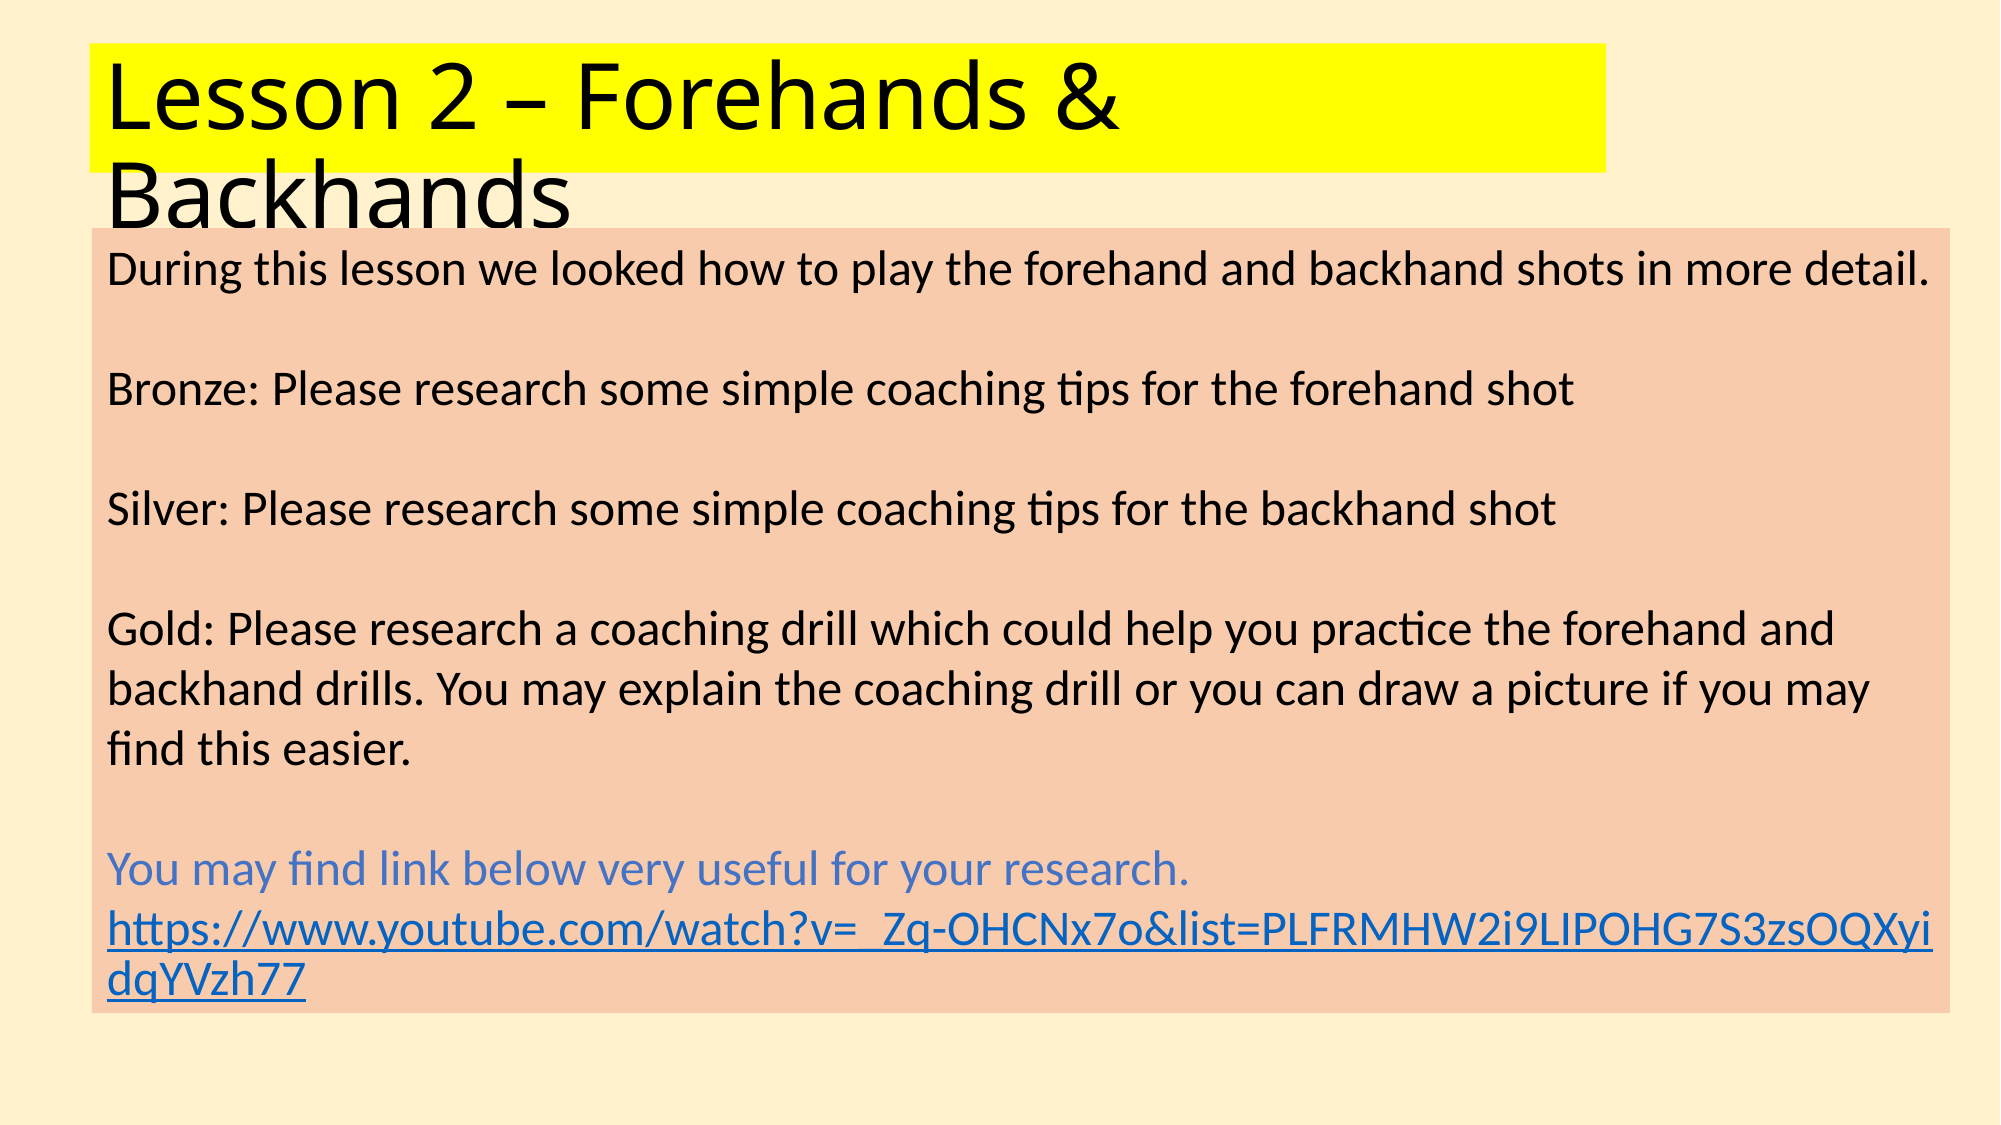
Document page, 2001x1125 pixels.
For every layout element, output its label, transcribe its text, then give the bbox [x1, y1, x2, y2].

text_box Lesson 2 – Forehands & Backhands [89, 43, 1607, 173]
text_box During this lesson we looked how to play the forehand and backhand shots in more detail. Bronze: Please research some simple coaching tips for the forehand shot Silver: Please research some simple coaching tips for the backhand shot Gold: Please research a coaching drill which could help you practice the forehand and backhand drills. You may explain the coaching drill or you can draw a picture if you may find this easier. You may find link below very useful for your research. https://www.youtube.com/watch?v=_Zq-OHCNx7o&list=PLFRMHW2i9LIPOHG7S3zsOQXyidqYVzh77 [91, 228, 1950, 1014]
